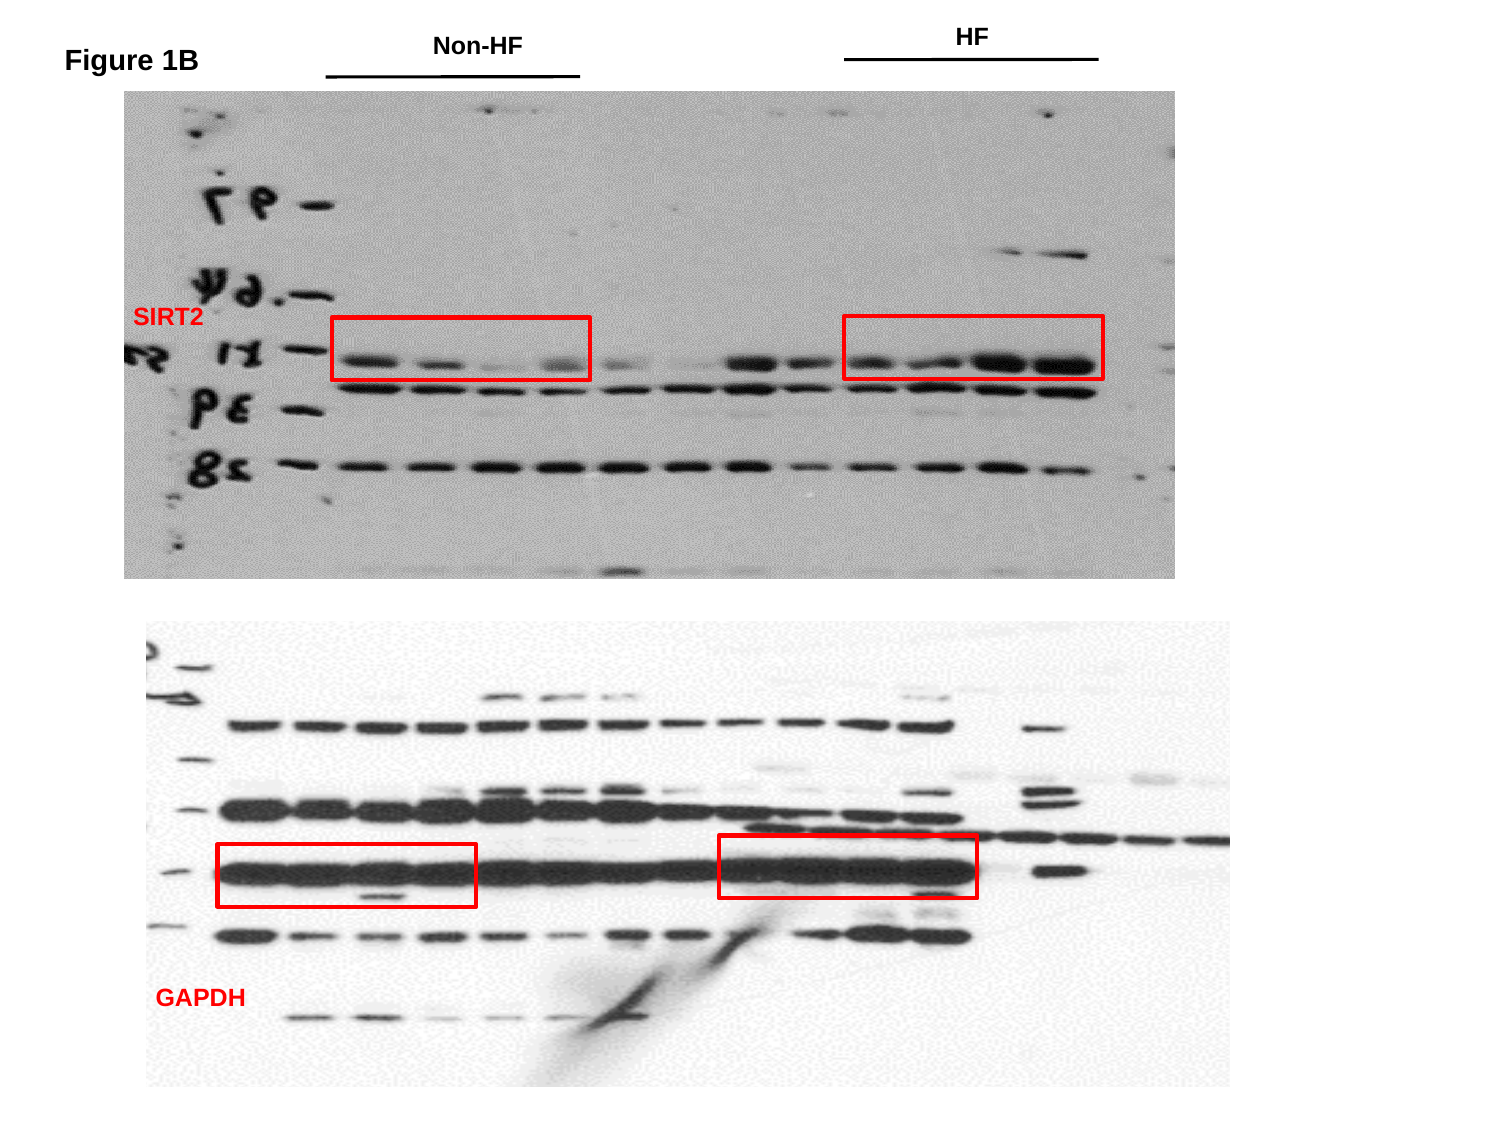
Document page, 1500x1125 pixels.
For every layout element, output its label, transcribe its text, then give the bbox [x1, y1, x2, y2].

text_box HF [940, 12, 1139, 58]
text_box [118, 68, 1175, 614]
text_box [140, 621, 1231, 1087]
text_box Figure 1B [49, 34, 215, 84]
text_box Non-HF [418, 22, 616, 67]
